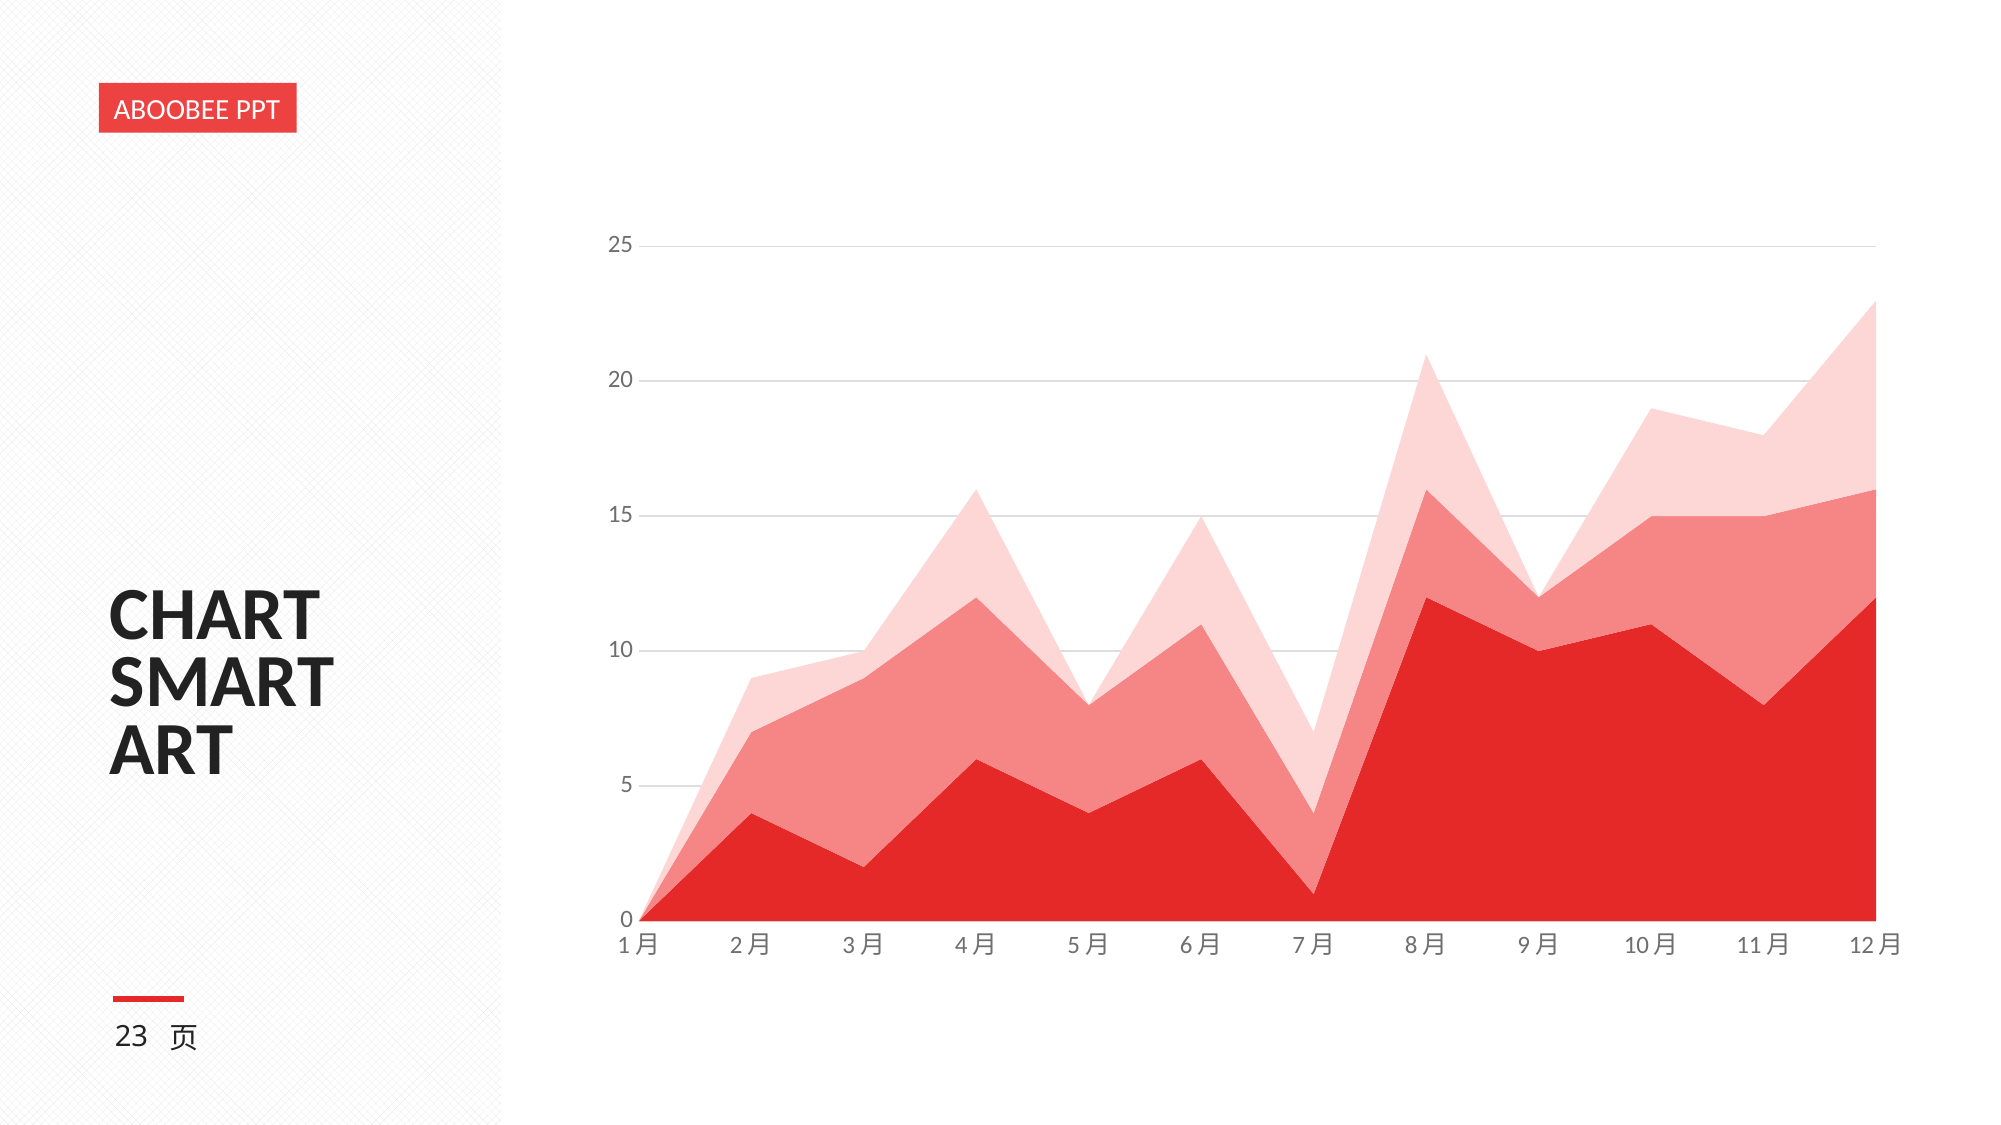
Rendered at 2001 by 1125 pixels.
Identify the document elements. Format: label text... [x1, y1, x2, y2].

text_box ABOOBEE PPT [98, 82, 297, 133]
title CHART SMART ART [94, 578, 499, 951]
chart [580, 218, 1931, 977]
